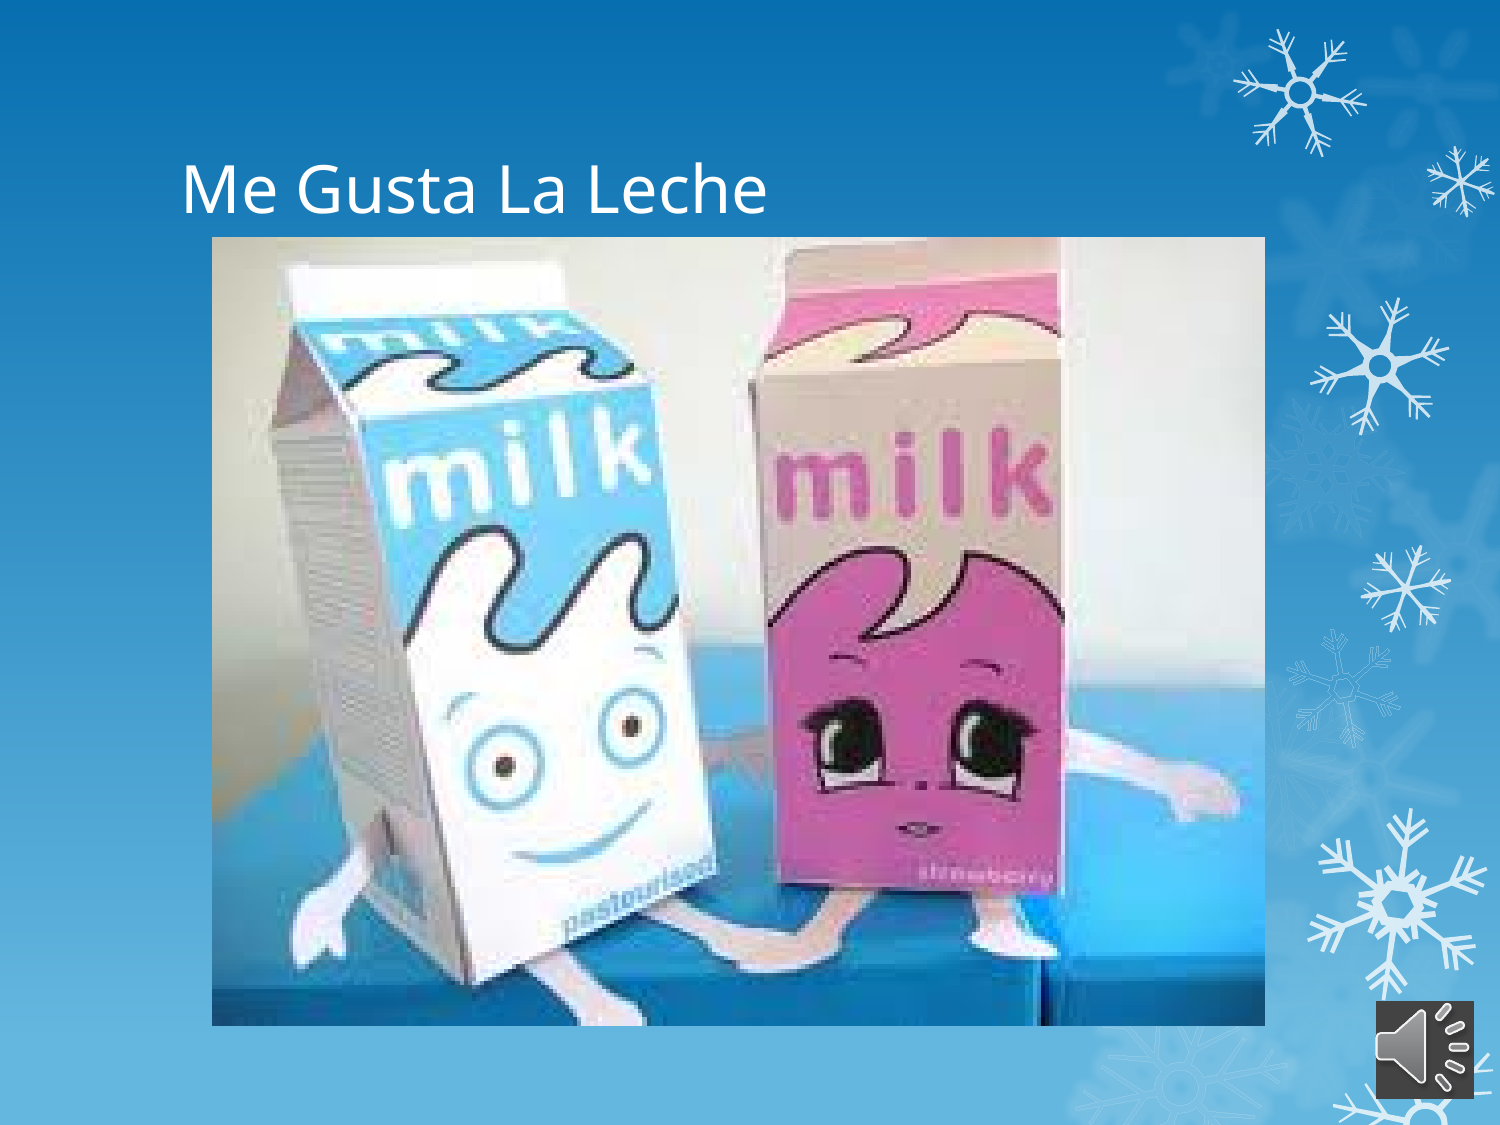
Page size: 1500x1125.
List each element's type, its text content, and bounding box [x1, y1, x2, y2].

picture [211, 236, 1266, 1027]
picture [1374, 999, 1476, 1101]
picture [660, 1018, 670, 1027]
title Me Gusta La Leche [165, 110, 1335, 263]
